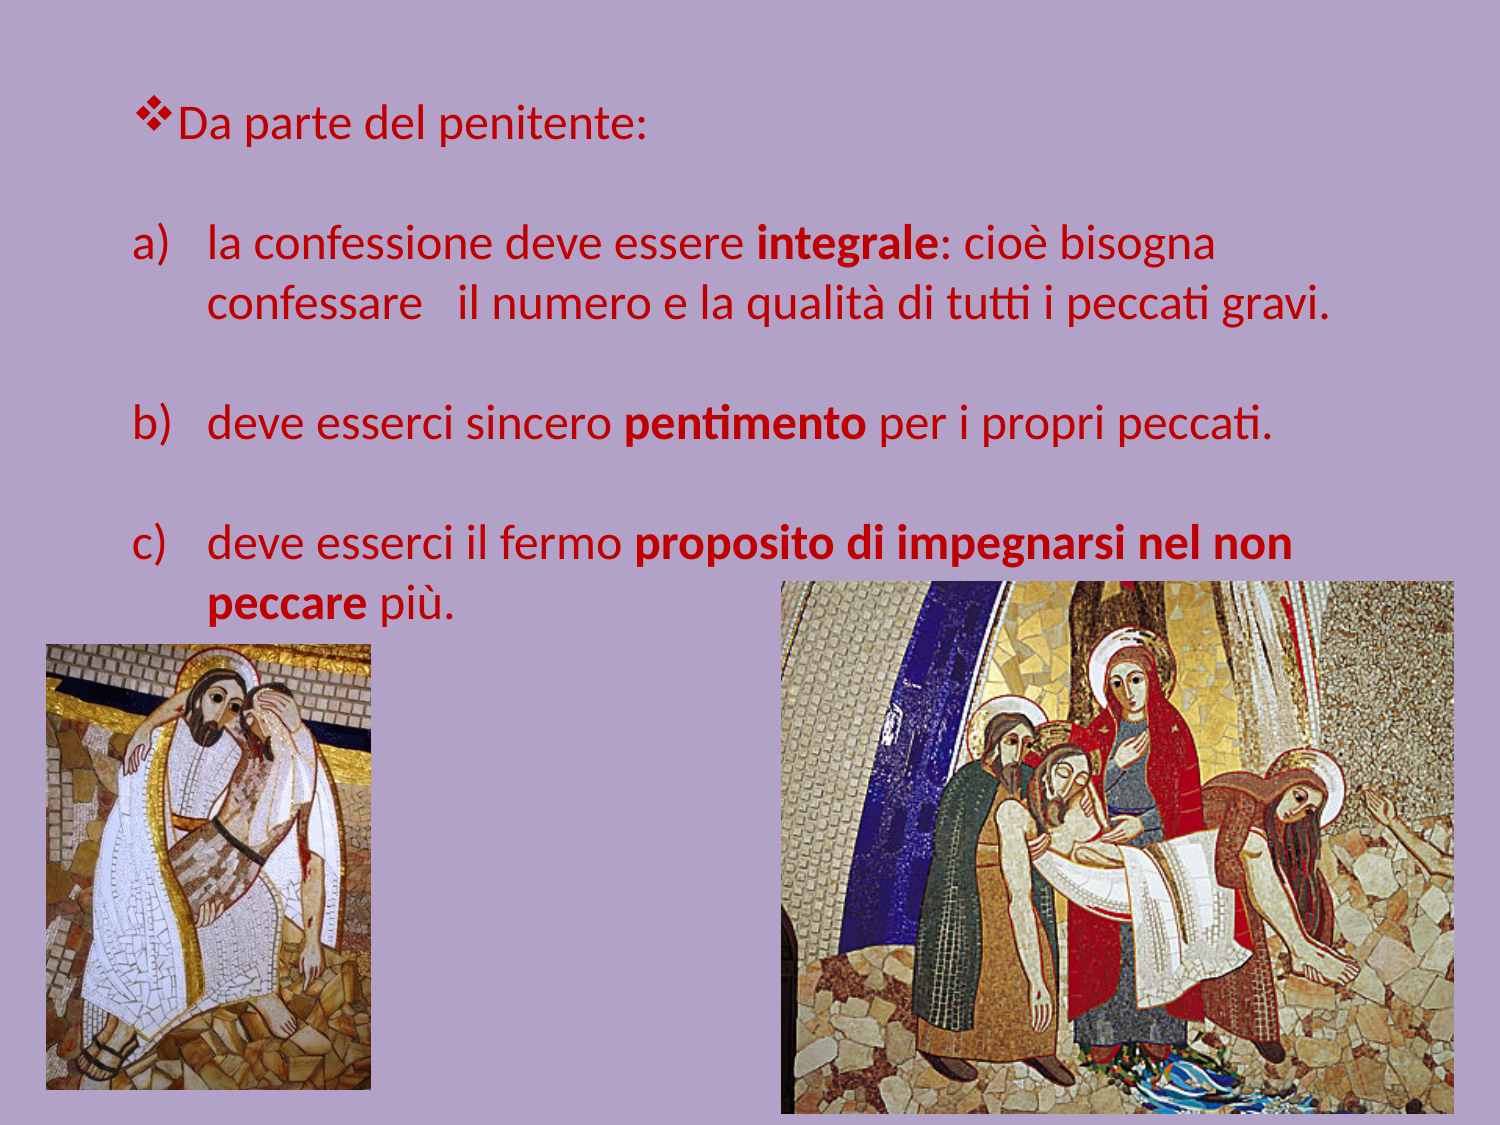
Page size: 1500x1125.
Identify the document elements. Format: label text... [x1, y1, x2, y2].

text_box Da parte del penitente: la confessione deve essere integrale: cioè bisogna confessare il numero e la qualità di tutti i peccati gravi. deve esserci sincero pentimento per i propri peccati. deve esserci il fermo proposito di impegnarsi nel non peccare più. [117, 81, 1430, 682]
picture [46, 644, 371, 1091]
picture [780, 581, 1454, 1114]
